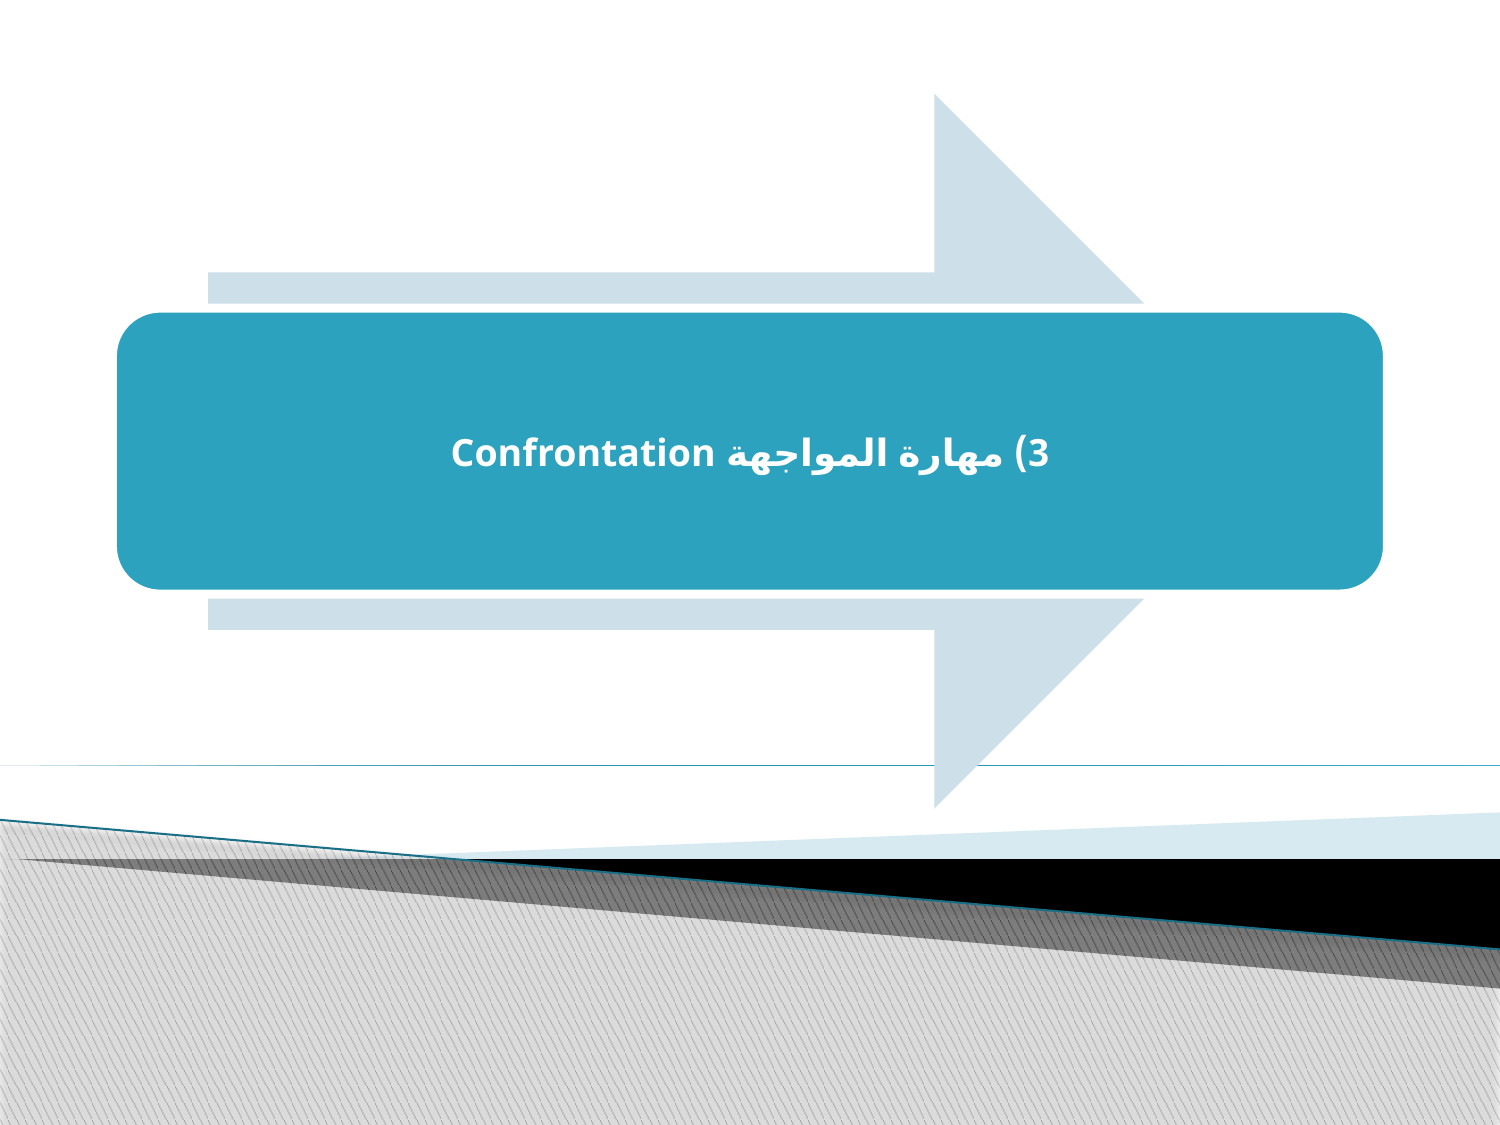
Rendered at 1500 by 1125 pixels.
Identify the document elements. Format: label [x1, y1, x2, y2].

picture [5, 859, 1500, 989]
text_box [112, 93, 1388, 809]
